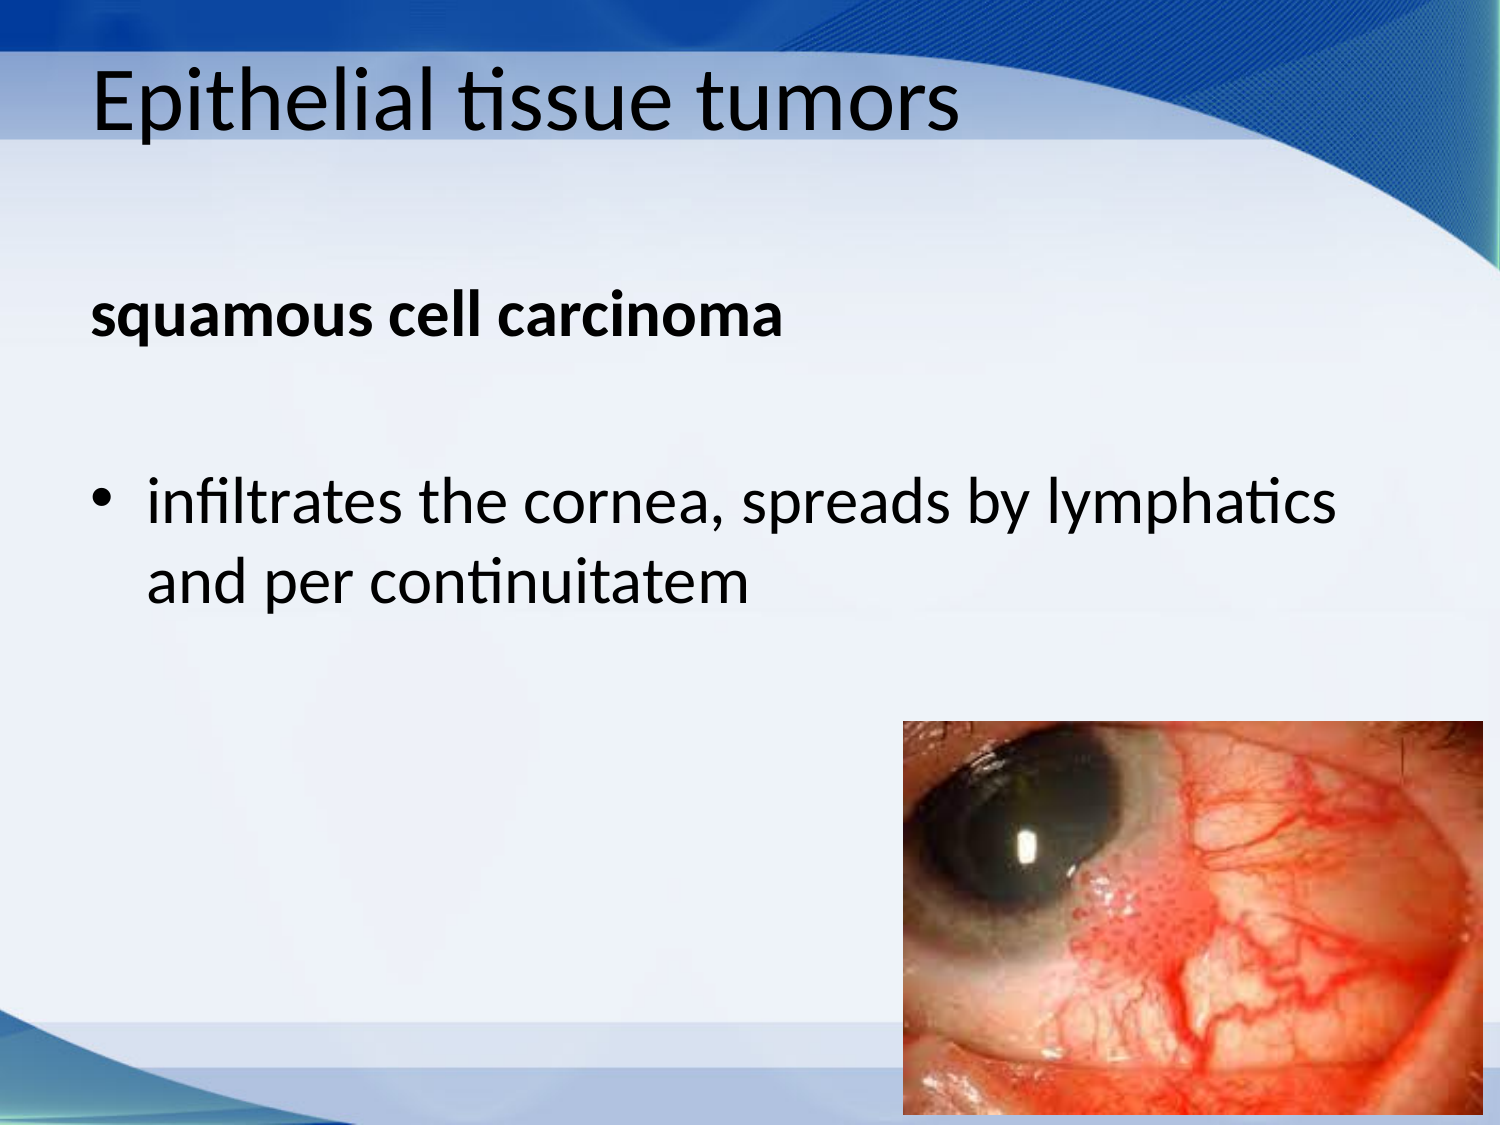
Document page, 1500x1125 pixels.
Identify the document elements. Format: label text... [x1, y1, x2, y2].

picture [0, 0, 1500, 1125]
list squamous cell carcinoma infiltrates the cornea, spreads by lymphatics and per continuitatem [75, 262, 1425, 1005]
title Epithelial tissue tumors [76, 0, 1427, 188]
